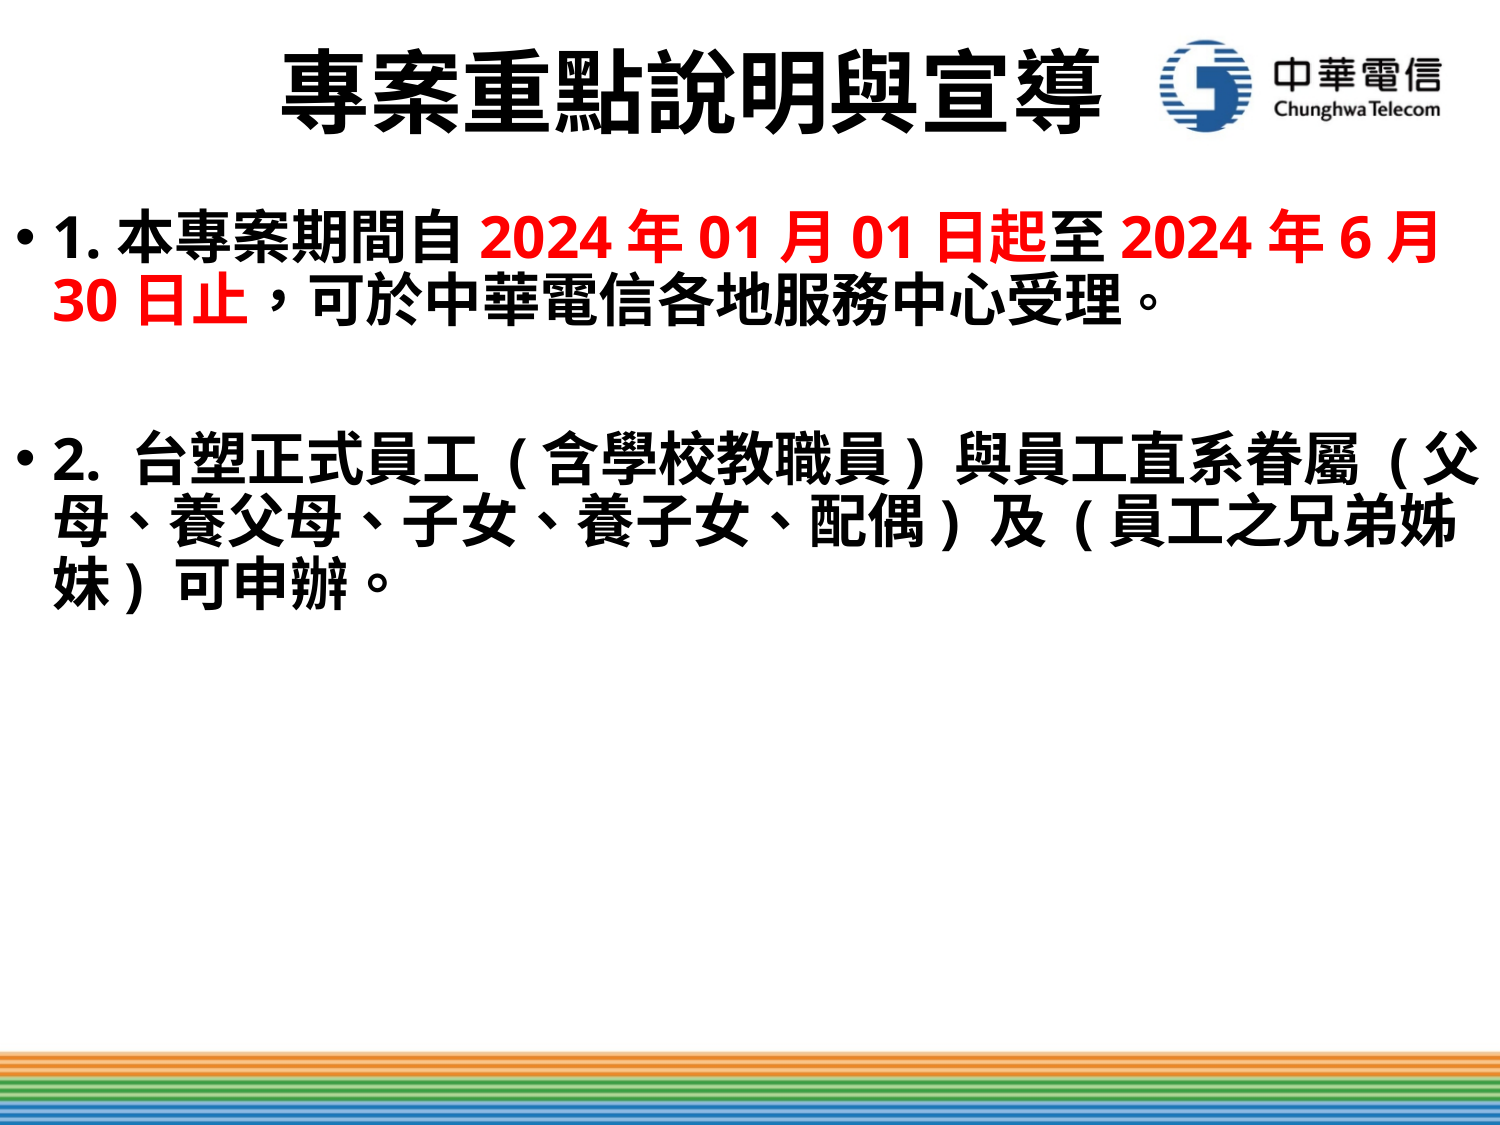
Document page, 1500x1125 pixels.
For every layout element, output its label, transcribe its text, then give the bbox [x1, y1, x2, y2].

title 專案重點說明與宣導 [53, 31, 1330, 162]
picture [0, 0, 1500, 201]
list 1.本專案期間自2024年01月01日起至2024年6月30日止，可於中華電信各地服務中心受理。 2. 台塑正式員工 (含學校教職員) 與員工直系眷屬 (父母、養父母、子女、養子女、配偶) 及 (員工之兄弟姊妹) 可申辦。 [0, 201, 1500, 737]
picture [0, 737, 1500, 1125]
